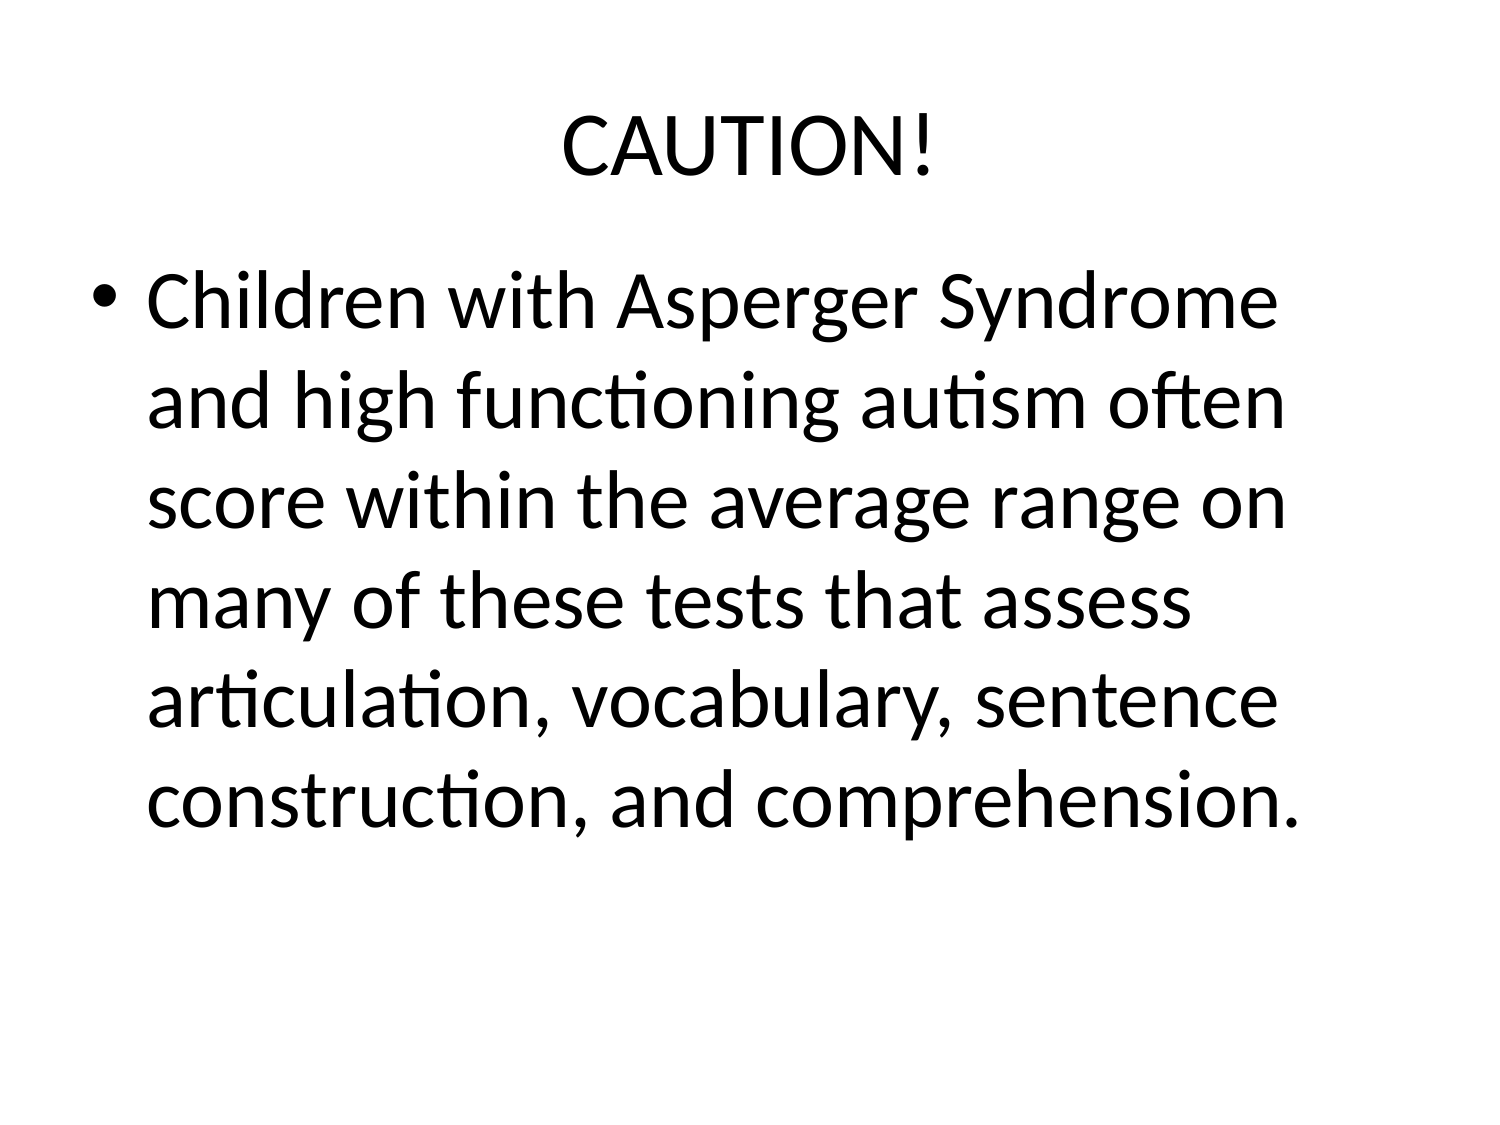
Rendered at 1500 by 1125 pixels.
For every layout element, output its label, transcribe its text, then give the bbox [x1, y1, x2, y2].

title CAUTION! [75, 45, 1425, 233]
list Children with Asperger Syndrome and high functioning autism often score within the average range on many of these tests that assess articulation, vocabulary, sentence construction, and comprehension. [75, 237, 1425, 1013]
